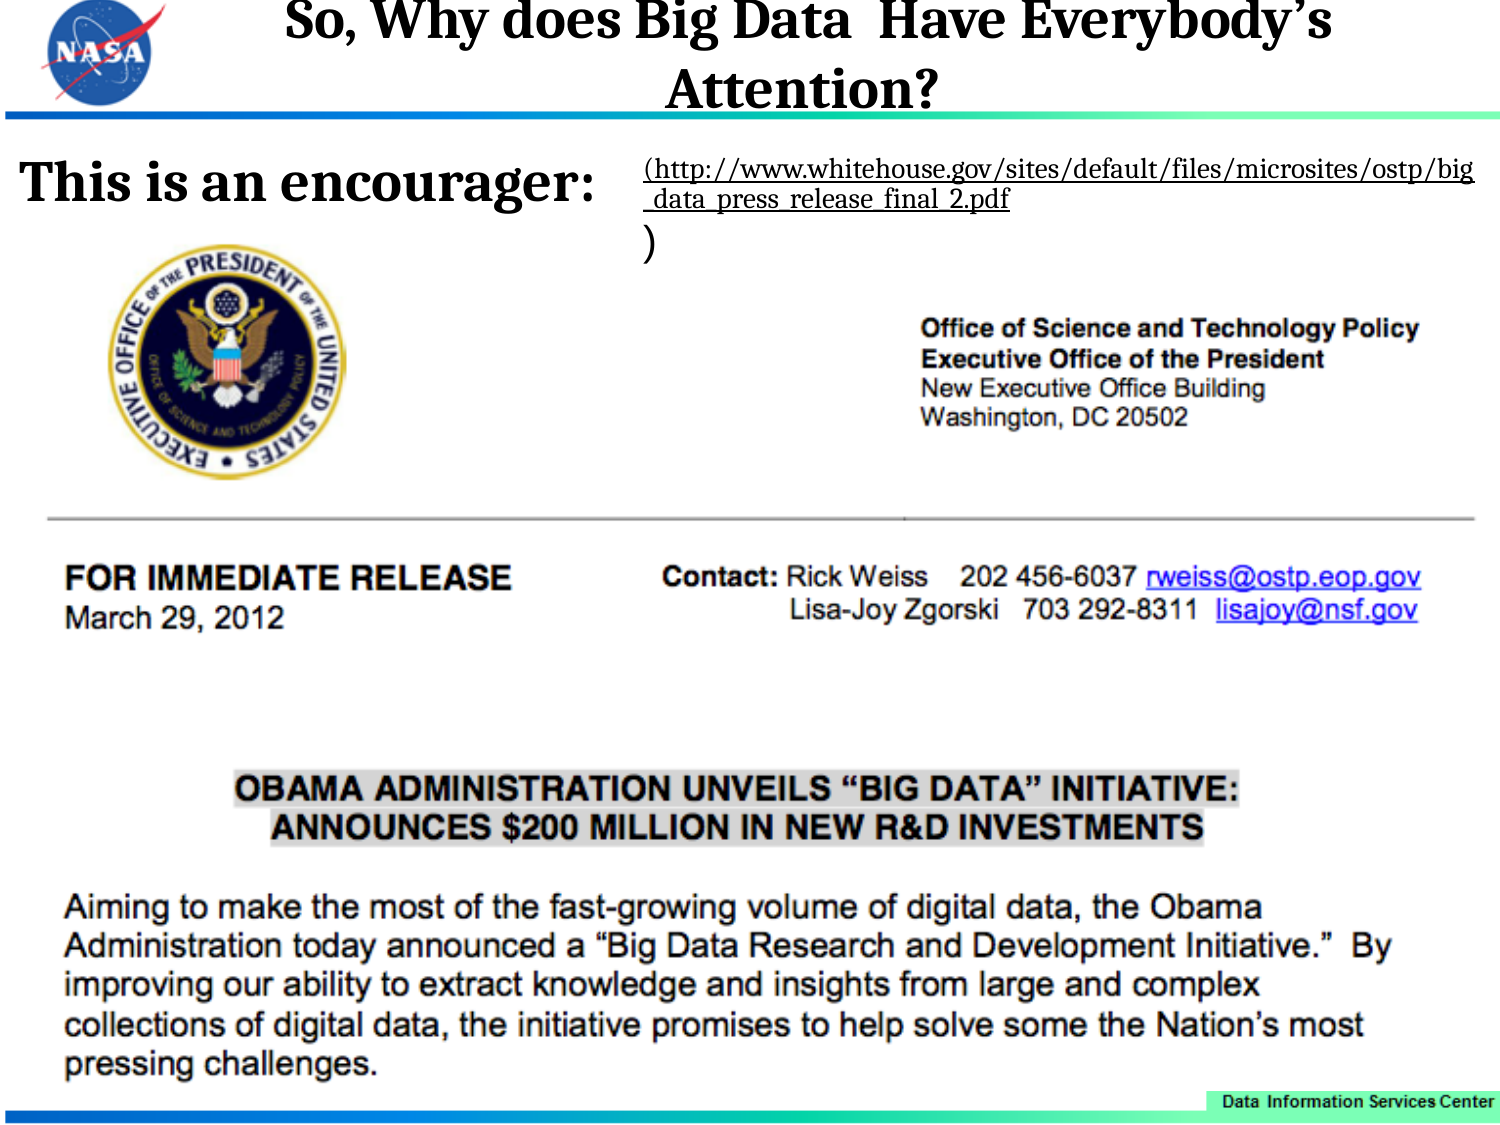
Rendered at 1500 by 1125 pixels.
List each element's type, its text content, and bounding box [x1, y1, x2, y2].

text_box [4, 1098, 1500, 1125]
picture [1, 239, 1500, 1092]
text_box (http://www.whitehouse.gov/sites/default/files/microsites/ostp/big_data_press_release_final_2.pdf) [1279, 142, 1493, 237]
text_box So, Why does Big Data Have Everybody’s Attention? [134, 0, 1485, 101]
text_box [4, 0, 1500, 237]
list This is an encourager: [4, 127, 1279, 237]
